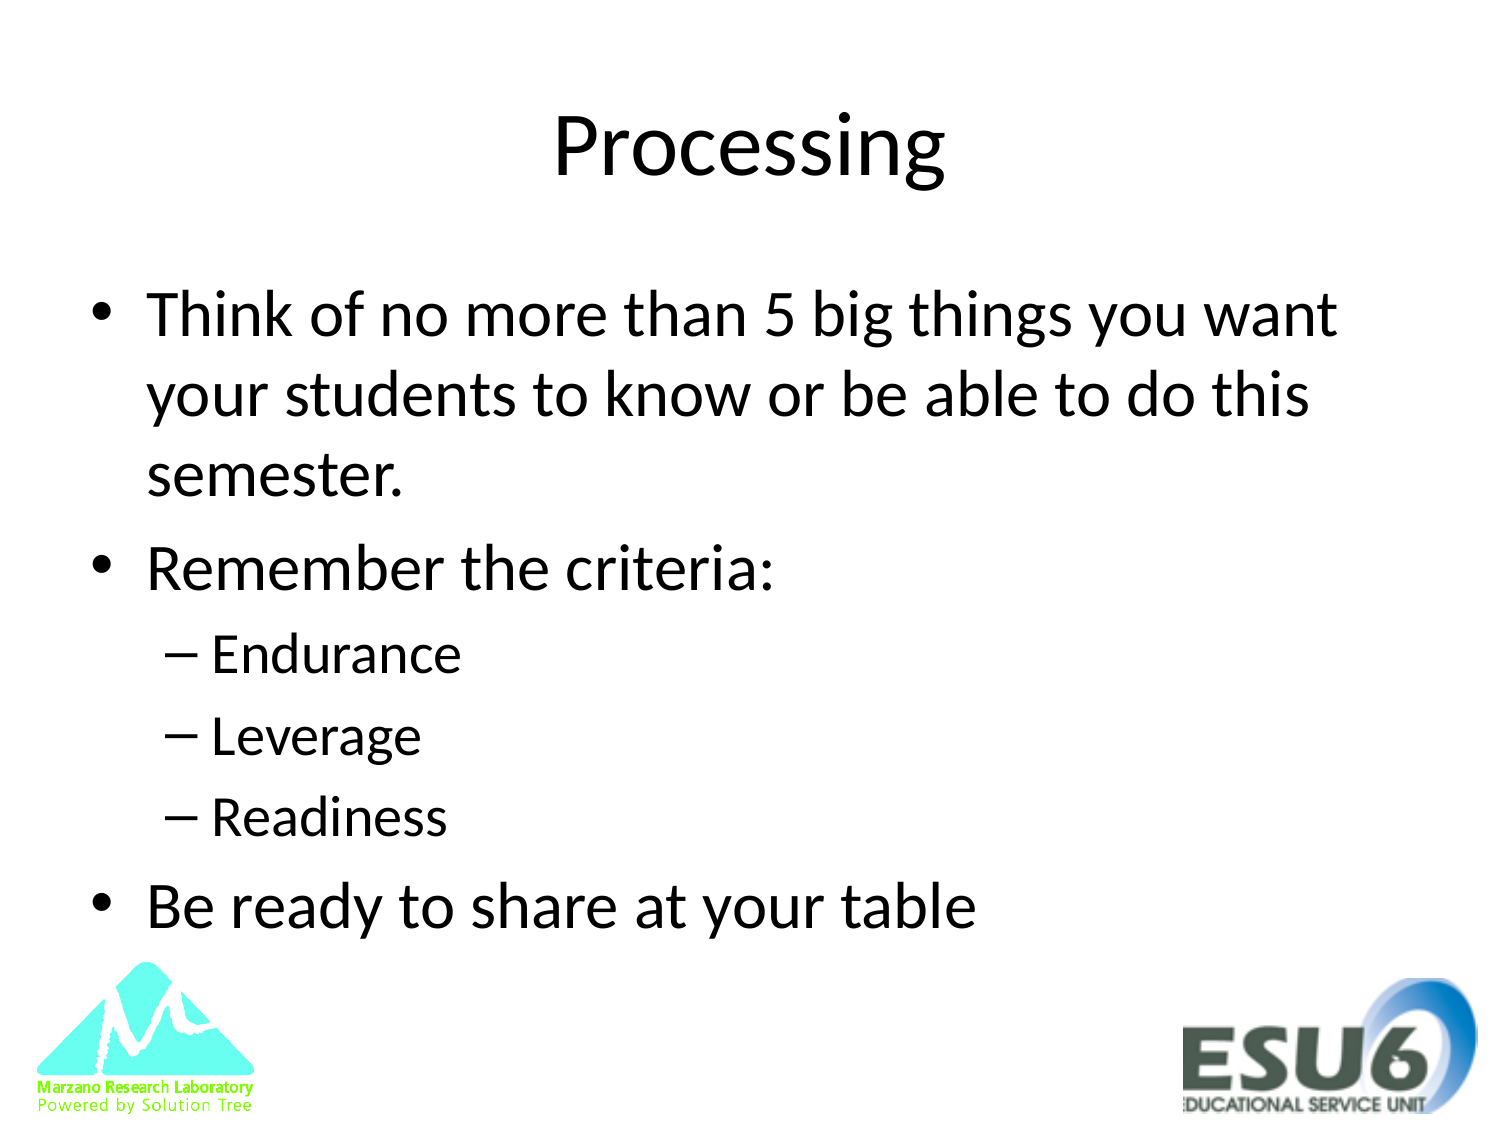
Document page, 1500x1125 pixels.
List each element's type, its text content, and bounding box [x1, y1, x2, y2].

list Think of no more than 5 big things you want your students to know or be able to do this semester. Remember the criteria: Endurance Leverage Readiness Be ready to share at your table [75, 262, 1425, 1005]
title Processing [75, 45, 1425, 233]
picture [37, 962, 254, 1114]
picture [1183, 978, 1478, 1114]
